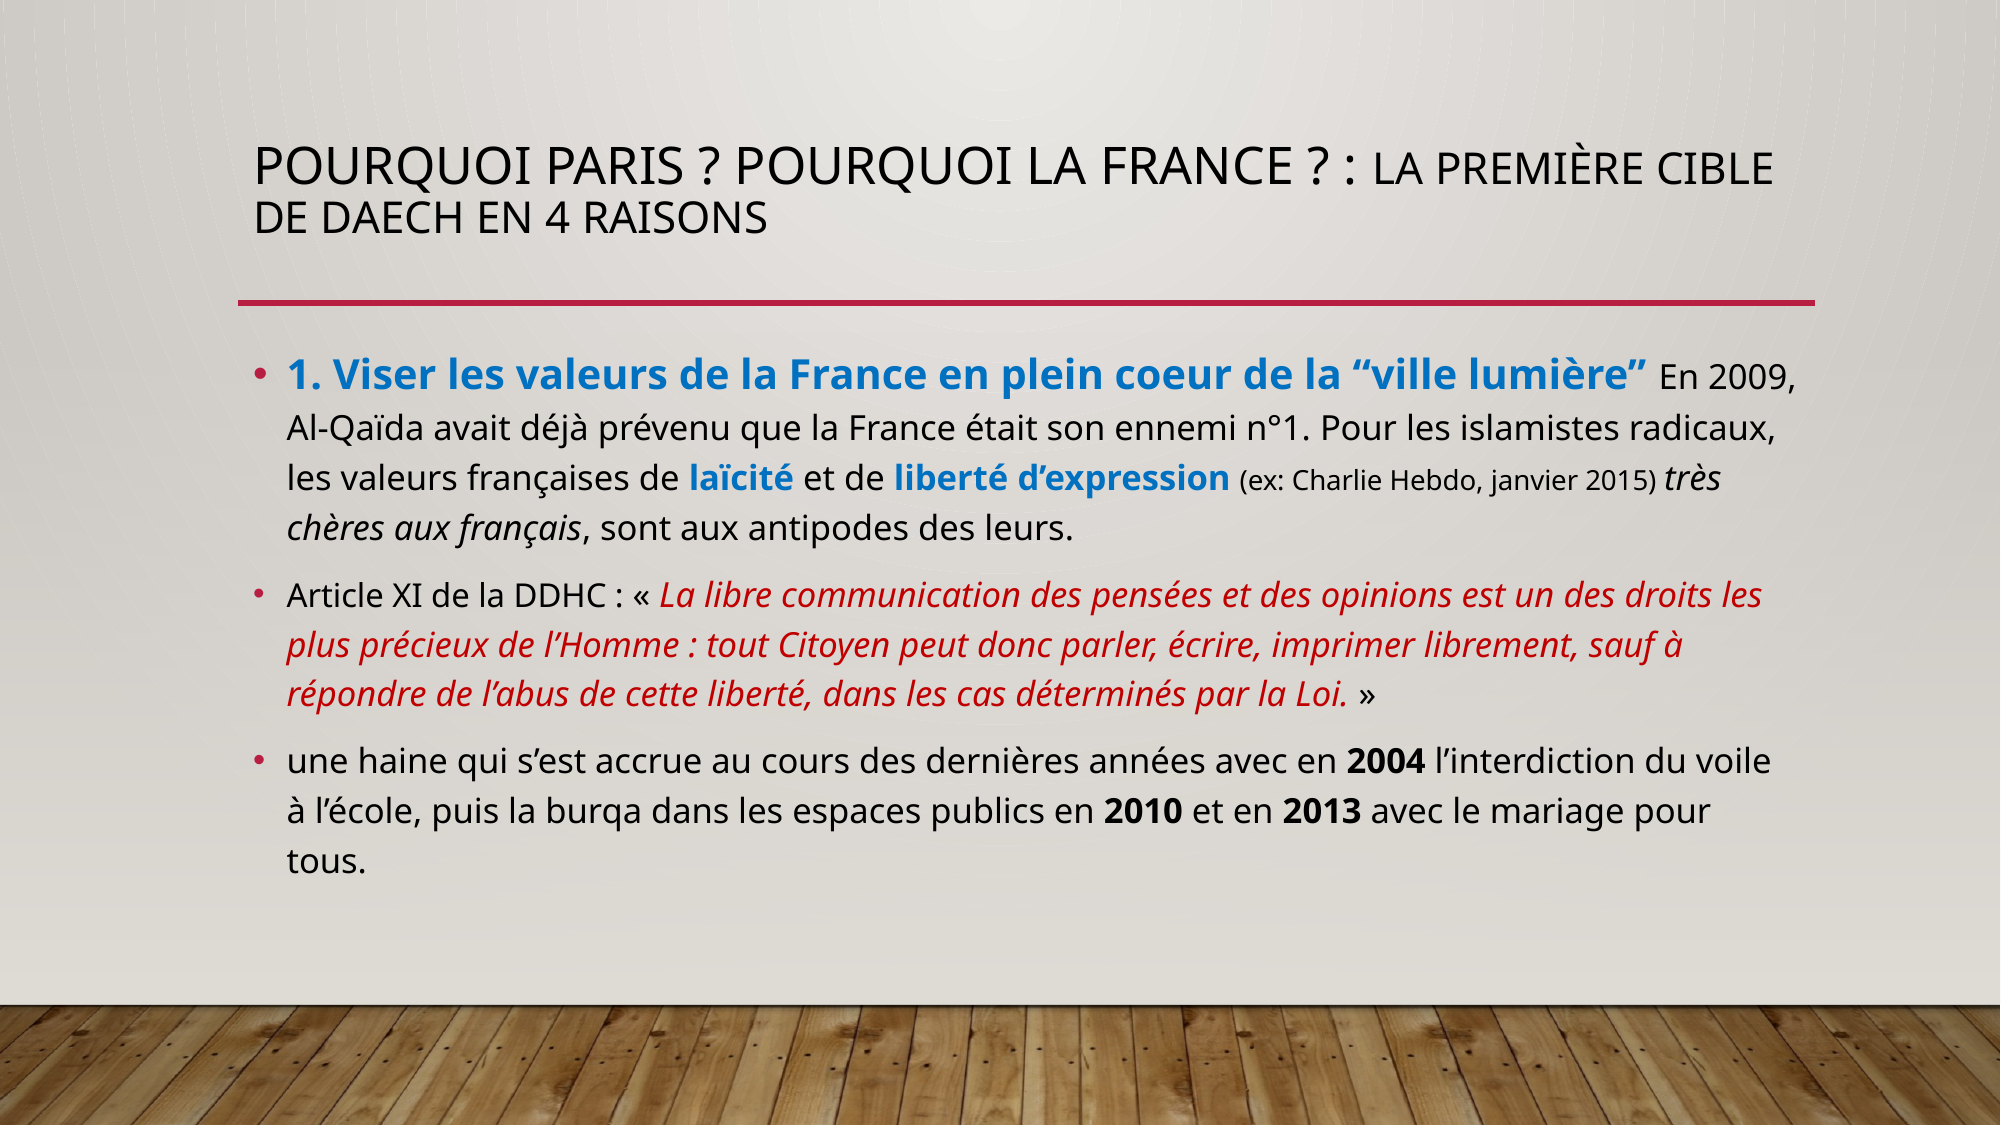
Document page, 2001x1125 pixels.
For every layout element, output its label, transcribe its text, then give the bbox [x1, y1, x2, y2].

title Pourquoi paris ? Pourquoi la france ? : la première cible de Daech En 4 raisons [238, 131, 1814, 305]
list 1. Viser les valeurs de la France en plein coeur de la “ville lumière” En 2009, Al-Qaïda avait déjà prévenu que la France était son ennemi n°1. Pour les islamistes radicaux, les valeurs françaises de laïcité et de liberté d’expression (ex: Charlie Hebdo, janvier 2015) très chères aux français, sont aux antipodes des leurs. Article XI de la DDHC : « La libre communication des pensées et des opinions est un des droits les plus précieux de l’Homme : tout Citoyen peut donc parler, écrire, imprimer librement, sauf à répondre de l’abus de cette liberté, dans les cas déterminés par la Loi. » une haine qui s’est accrue au cours des dernières années avec en 2004 l’interdiction du voile à l’école, puis la burqa dans les espaces publics en 2010 et en 2013 avec le mariage pour tous. [238, 330, 1814, 897]
picture [0, 1005, 2000, 1125]
